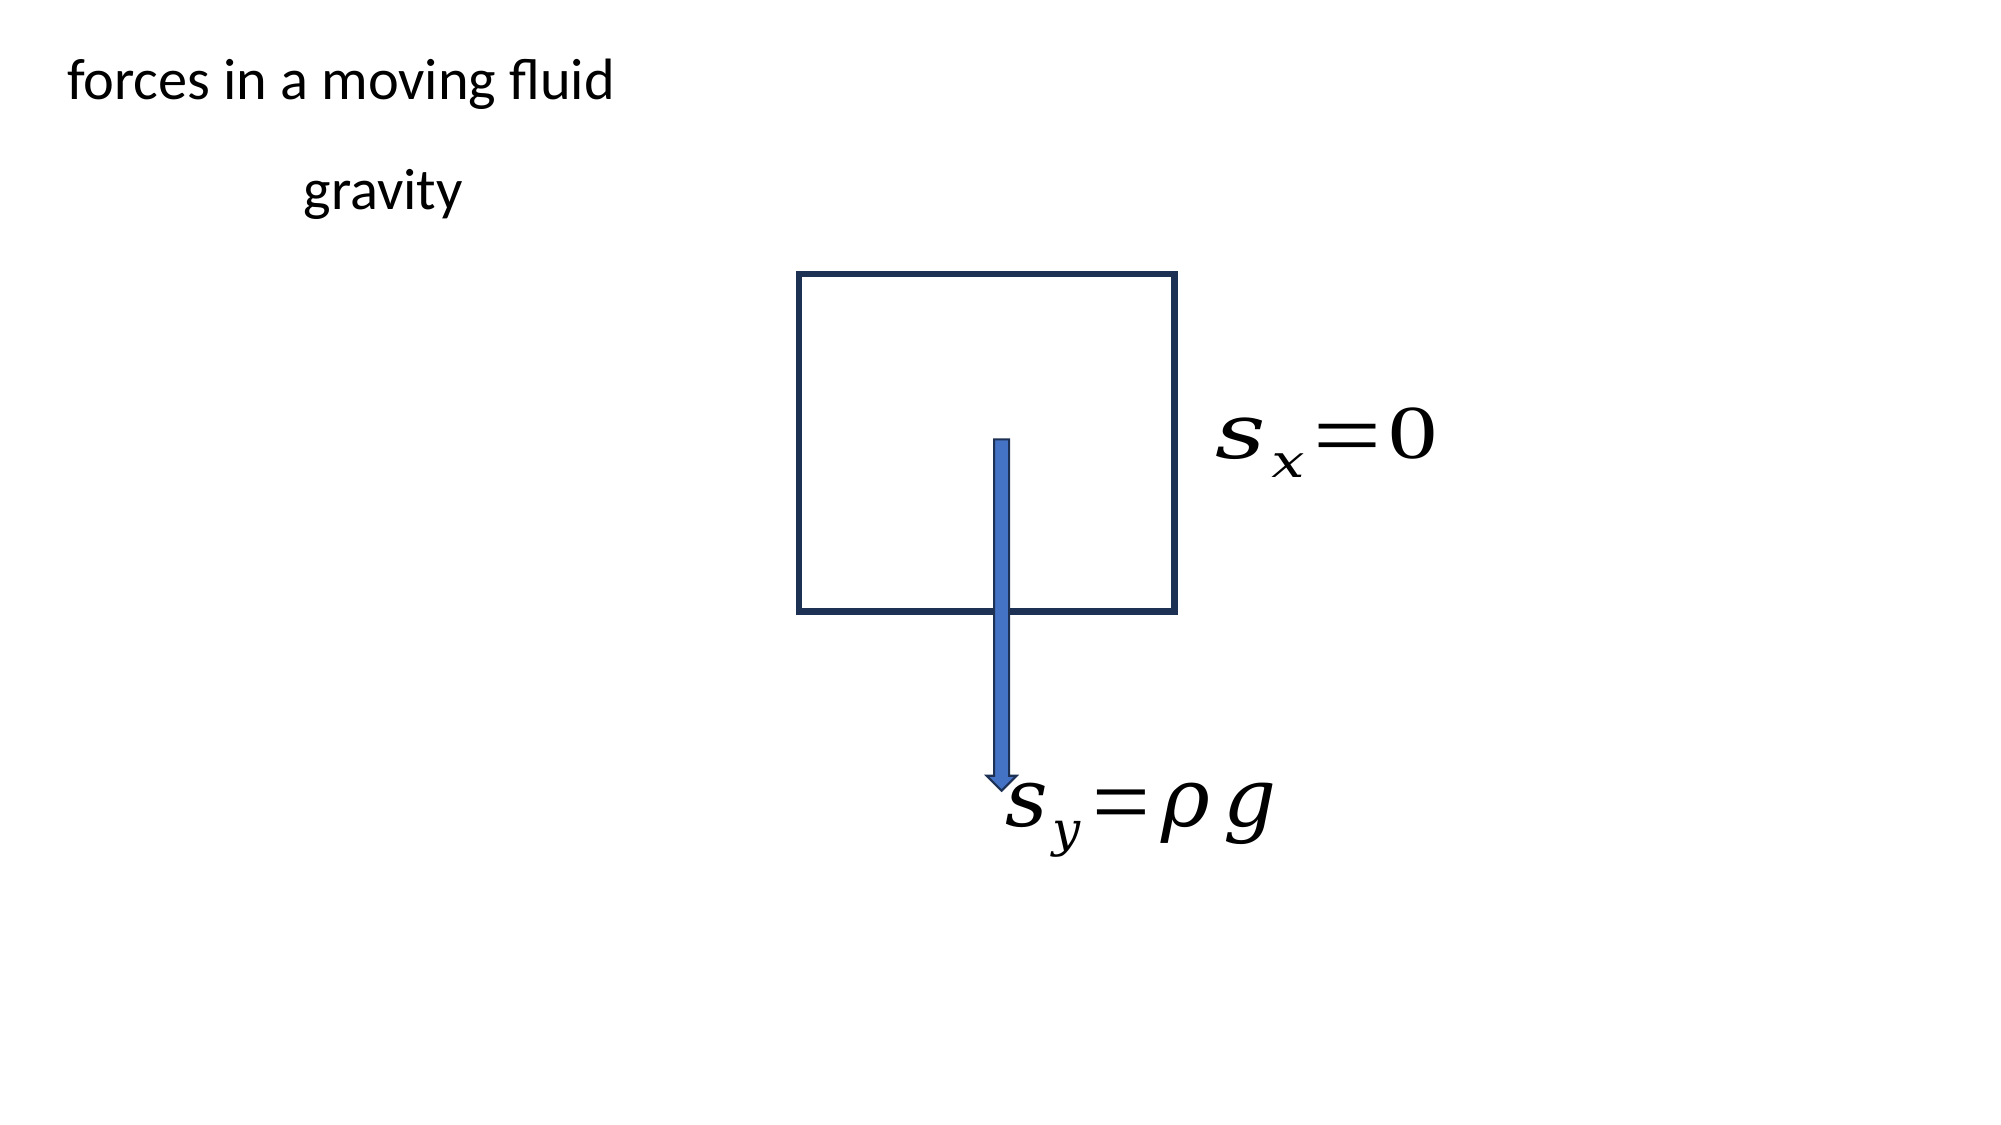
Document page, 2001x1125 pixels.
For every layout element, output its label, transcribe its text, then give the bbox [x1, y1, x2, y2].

text_box [984, 438, 1020, 793]
text_box gravity [288, 143, 2000, 299]
text_box [798, 299, 1175, 612]
text_box forces in a moving fluid [52, 33, 1824, 189]
